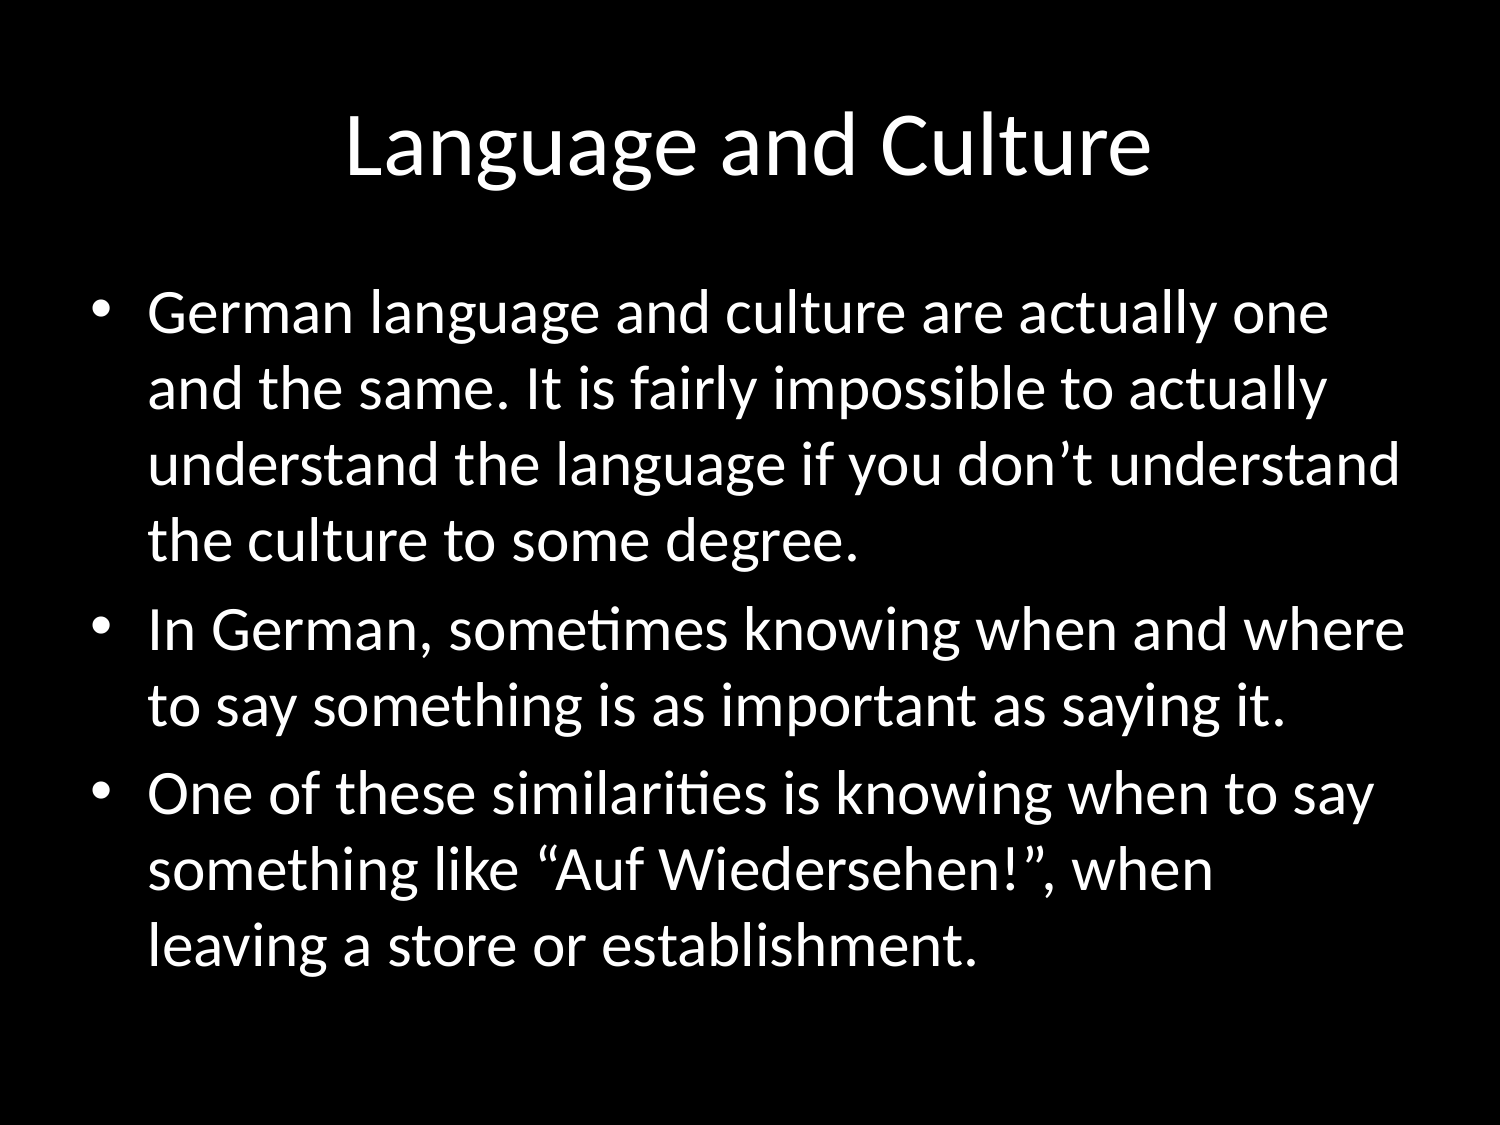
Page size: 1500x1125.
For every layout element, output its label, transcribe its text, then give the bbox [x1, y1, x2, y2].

list German language and culture are actually one and the same. It is fairly impossible to actually understand the language if you don’t understand the culture to some degree. In German, sometimes knowing when and where to say something is as important as saying it. One of these similarities is knowing when to say something like “Auf Wiedersehen!”, when leaving a store or establishment. [75, 262, 1425, 1005]
title Language and Culture [75, 45, 1425, 233]
